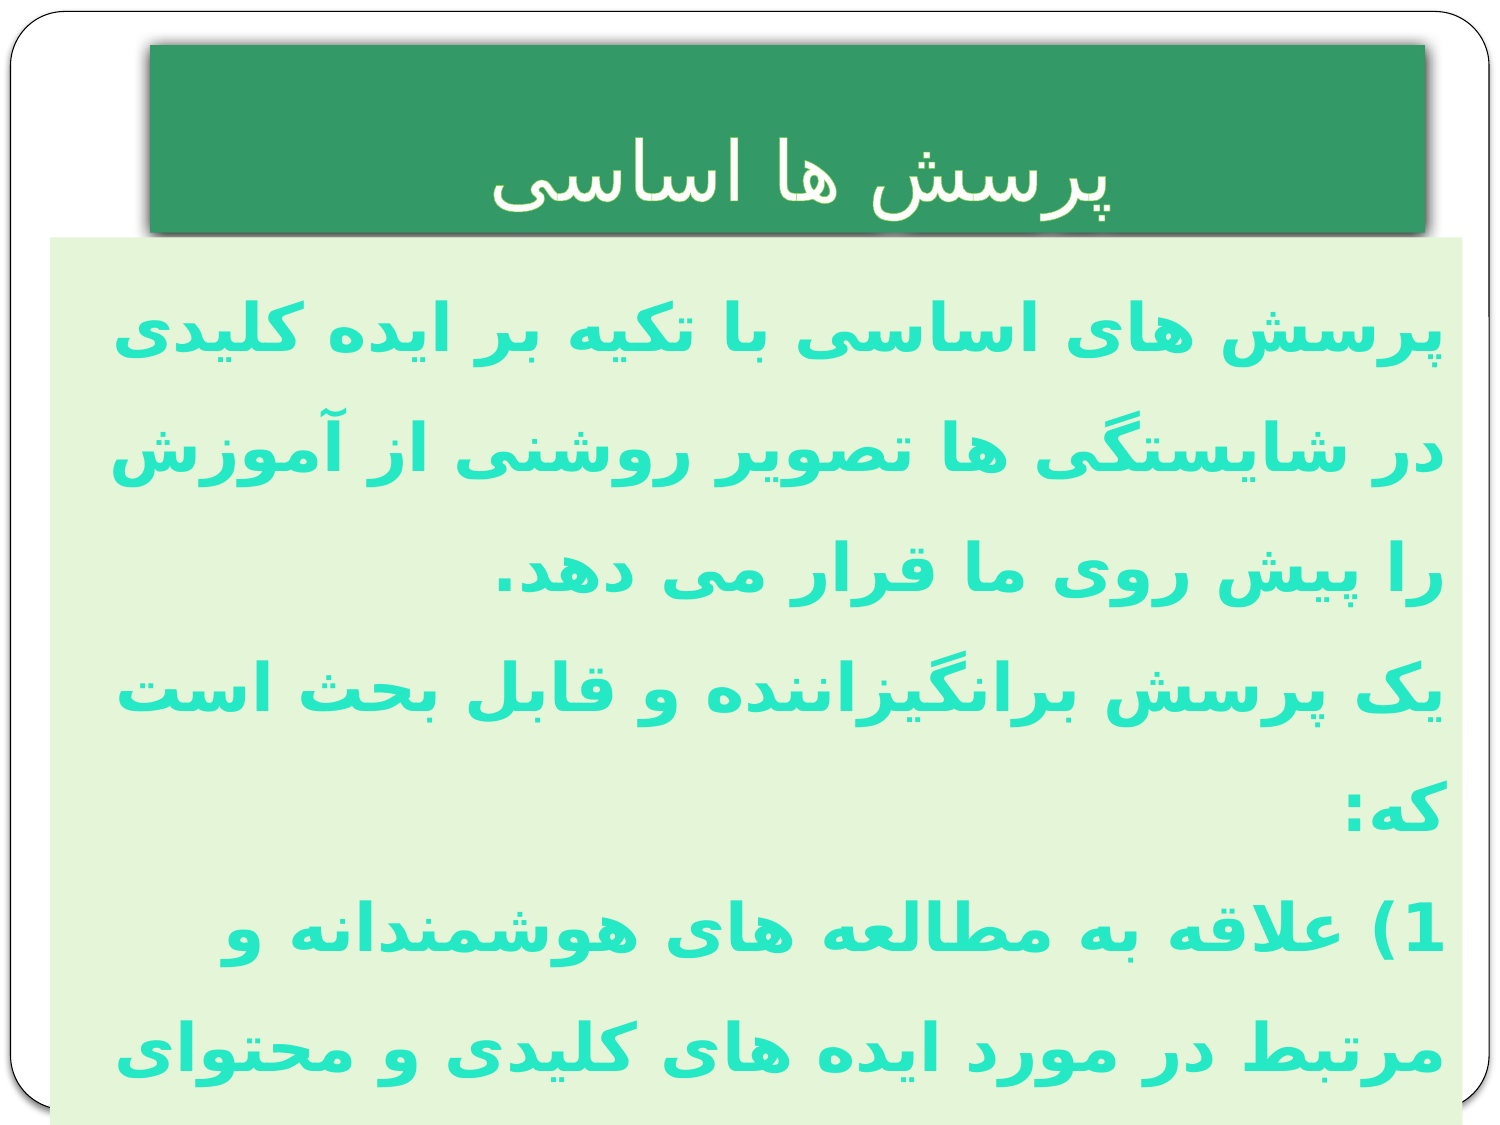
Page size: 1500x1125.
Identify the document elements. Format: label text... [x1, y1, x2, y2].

text_box پرسش های اساسی با تکیه بر ایده کلیدی در شایستگی ها تصویر روشنی از آموزش را پیش روی ما قرار می دهد. یک پرسش برانگیزاننده و قابل بحث است که: 1) علاقه به مطالعه های هوشمندانه و مرتبط در مورد ایده های کلیدی و محتوای اصلی را برانگیزد. 2)باعث تفکر عمیق،گفت و گو های جالب توجه ،پژوهش پایدار و ادراک تازه و هم چنین پرسش های جدید شود. 3) دانش آموزان را وادارد که برای ایده ها و پاسخ پرسش هایشان شواهد مستدل ارایه کنند. [49, 237, 1463, 1125]
title پرسش ها اساسی [150, 45, 1425, 233]
